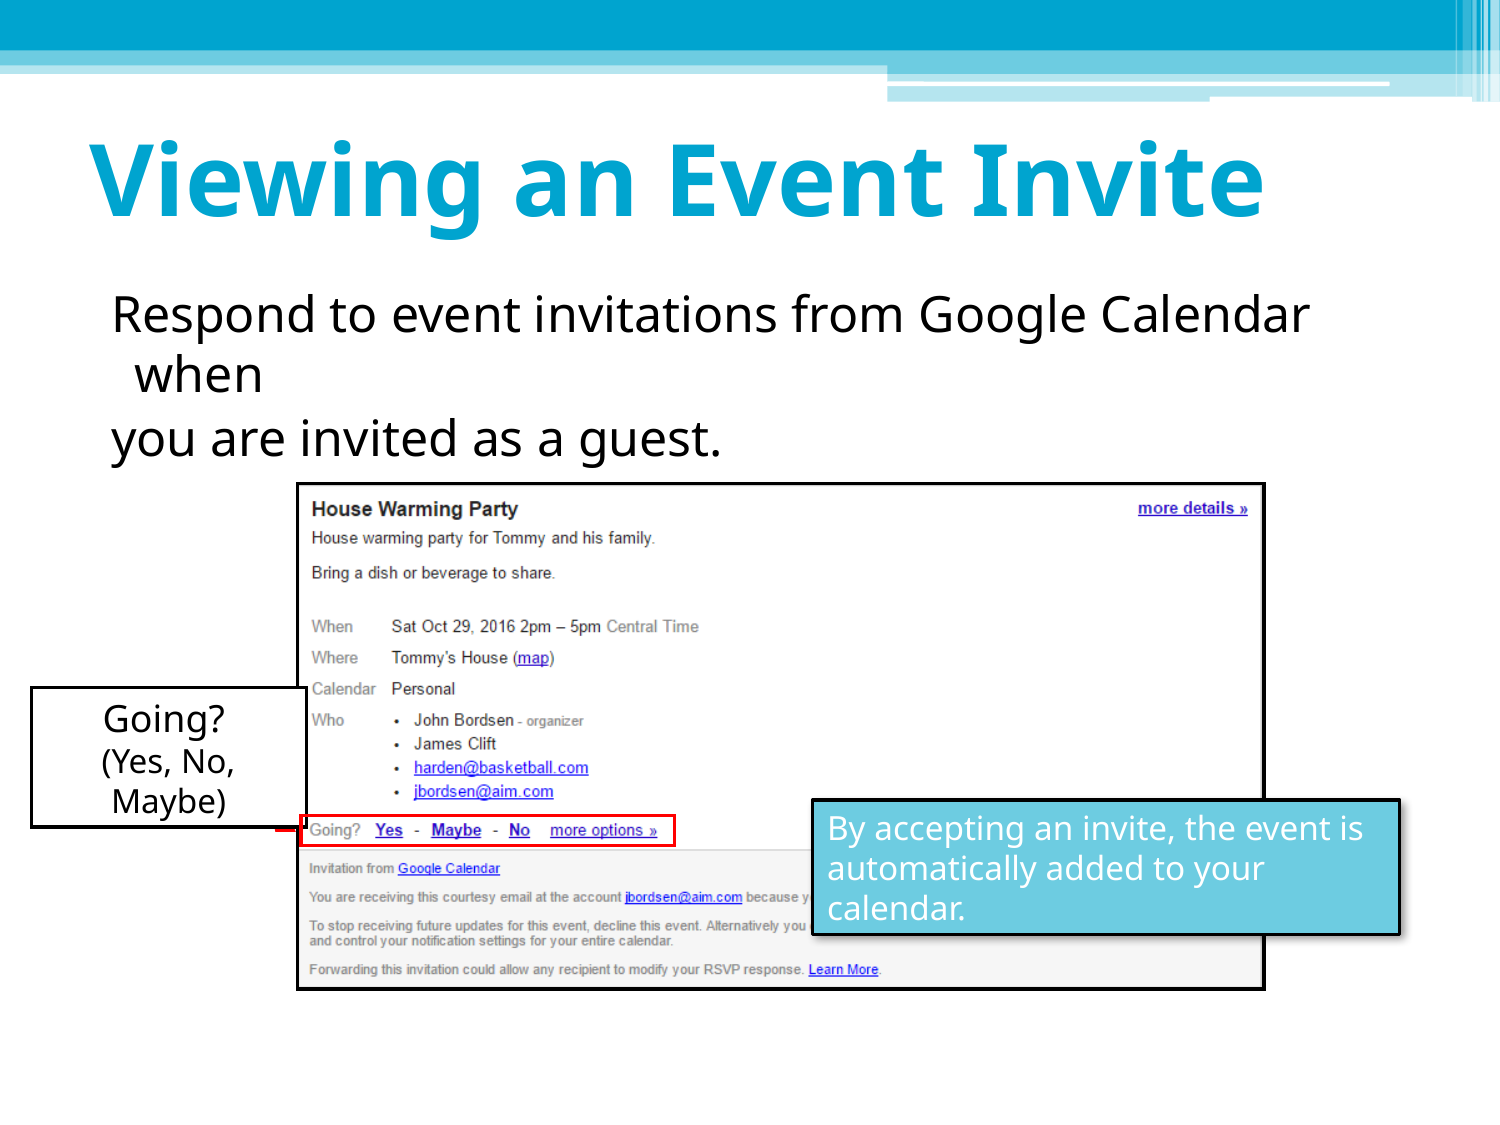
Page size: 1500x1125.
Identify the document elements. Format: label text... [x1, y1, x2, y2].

text_box Going? (Yes, No, Maybe) [31, 687, 298, 828]
list Respond to event invitations from Google Calendar when you are invited as a guest. [75, 275, 1418, 488]
title Viewing an Event Invite [75, 90, 1418, 263]
text_box By accepting an invite, the event is automatically added to your calendar. [1263, 799, 1400, 935]
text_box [187, 762, 296, 832]
picture [298, 485, 1263, 988]
